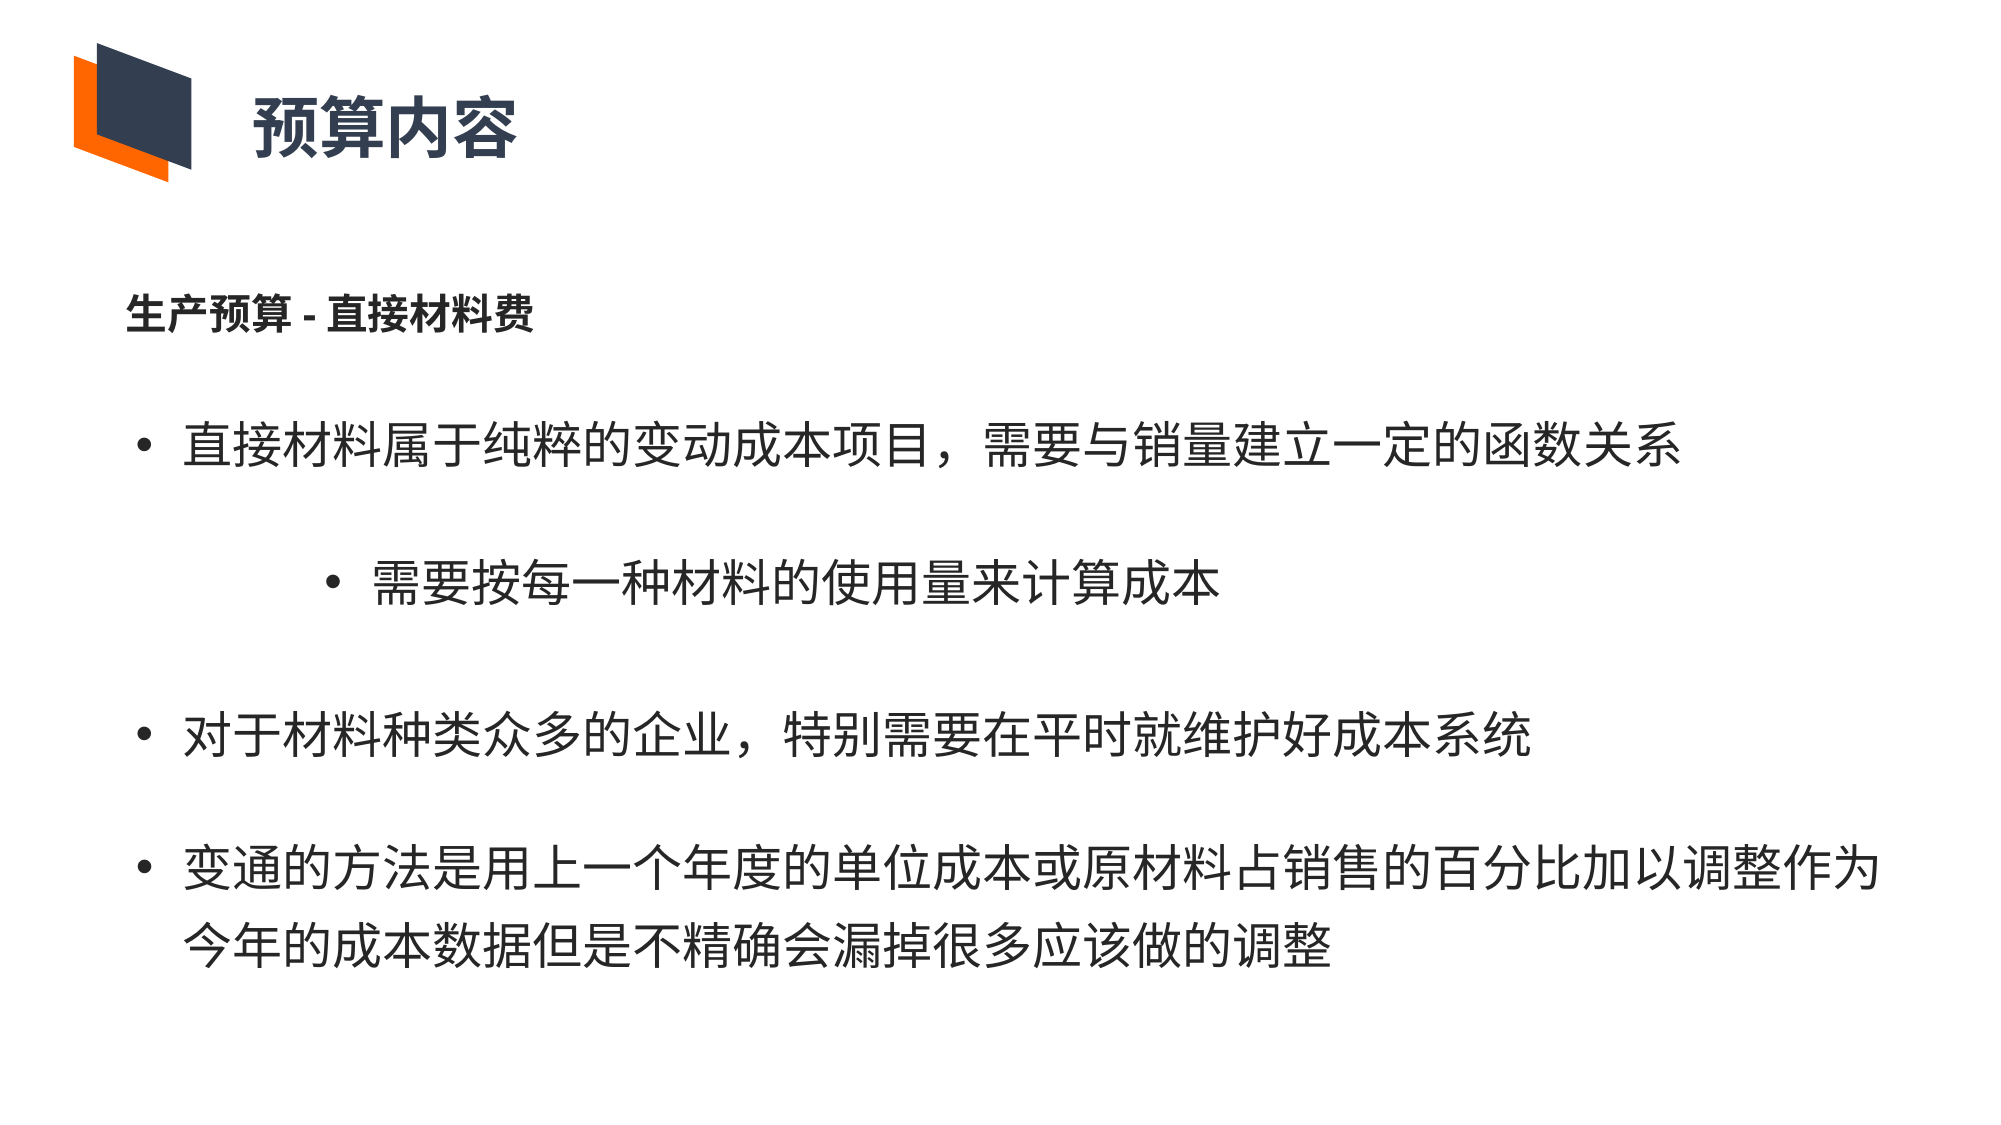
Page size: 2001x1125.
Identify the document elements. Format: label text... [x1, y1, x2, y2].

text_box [48, 498, 1518, 647]
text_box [48, 647, 1928, 797]
text_box 生产预算-直接材料费 [0, 280, 661, 346]
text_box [48, 350, 1821, 556]
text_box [48, 797, 2000, 1056]
text_box 预算内容 [237, 43, 626, 218]
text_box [73, 42, 192, 183]
